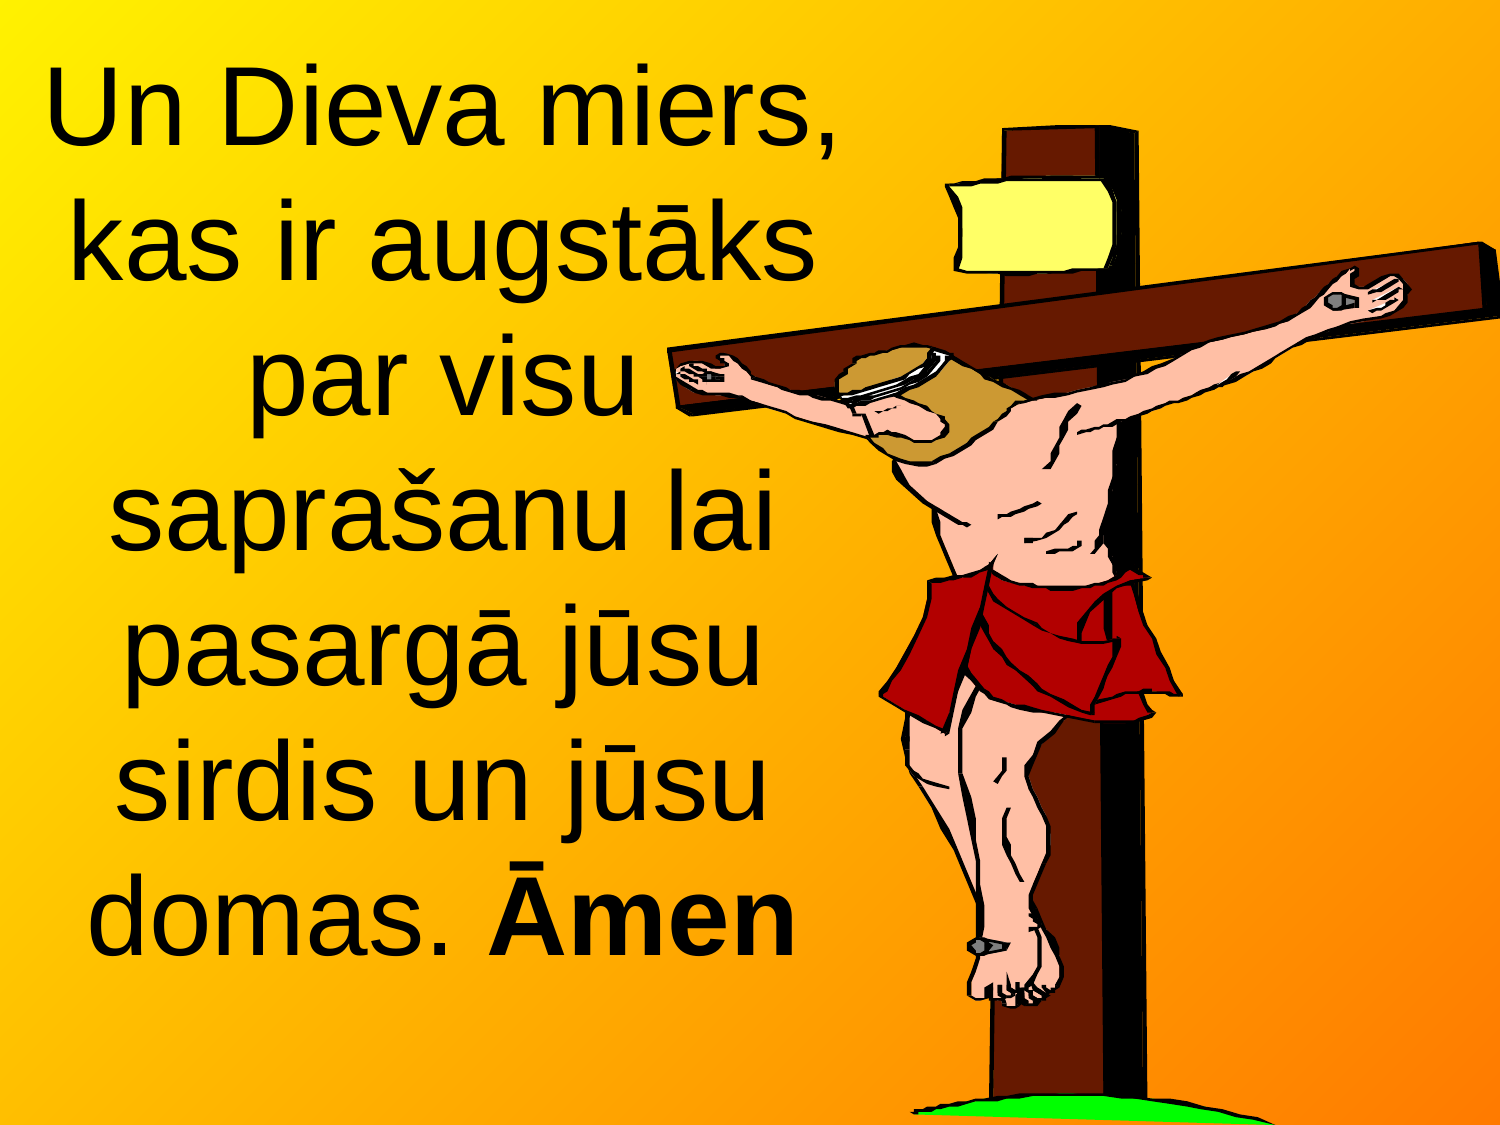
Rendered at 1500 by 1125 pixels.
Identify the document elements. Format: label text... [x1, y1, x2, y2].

picture [662, 125, 1500, 1125]
title Un Dieva miers, kas ir augstāks par visu saprašanu lai pasargā jūsu sirdis un jūsu domas. Āmen [17, 479, 657, 668]
